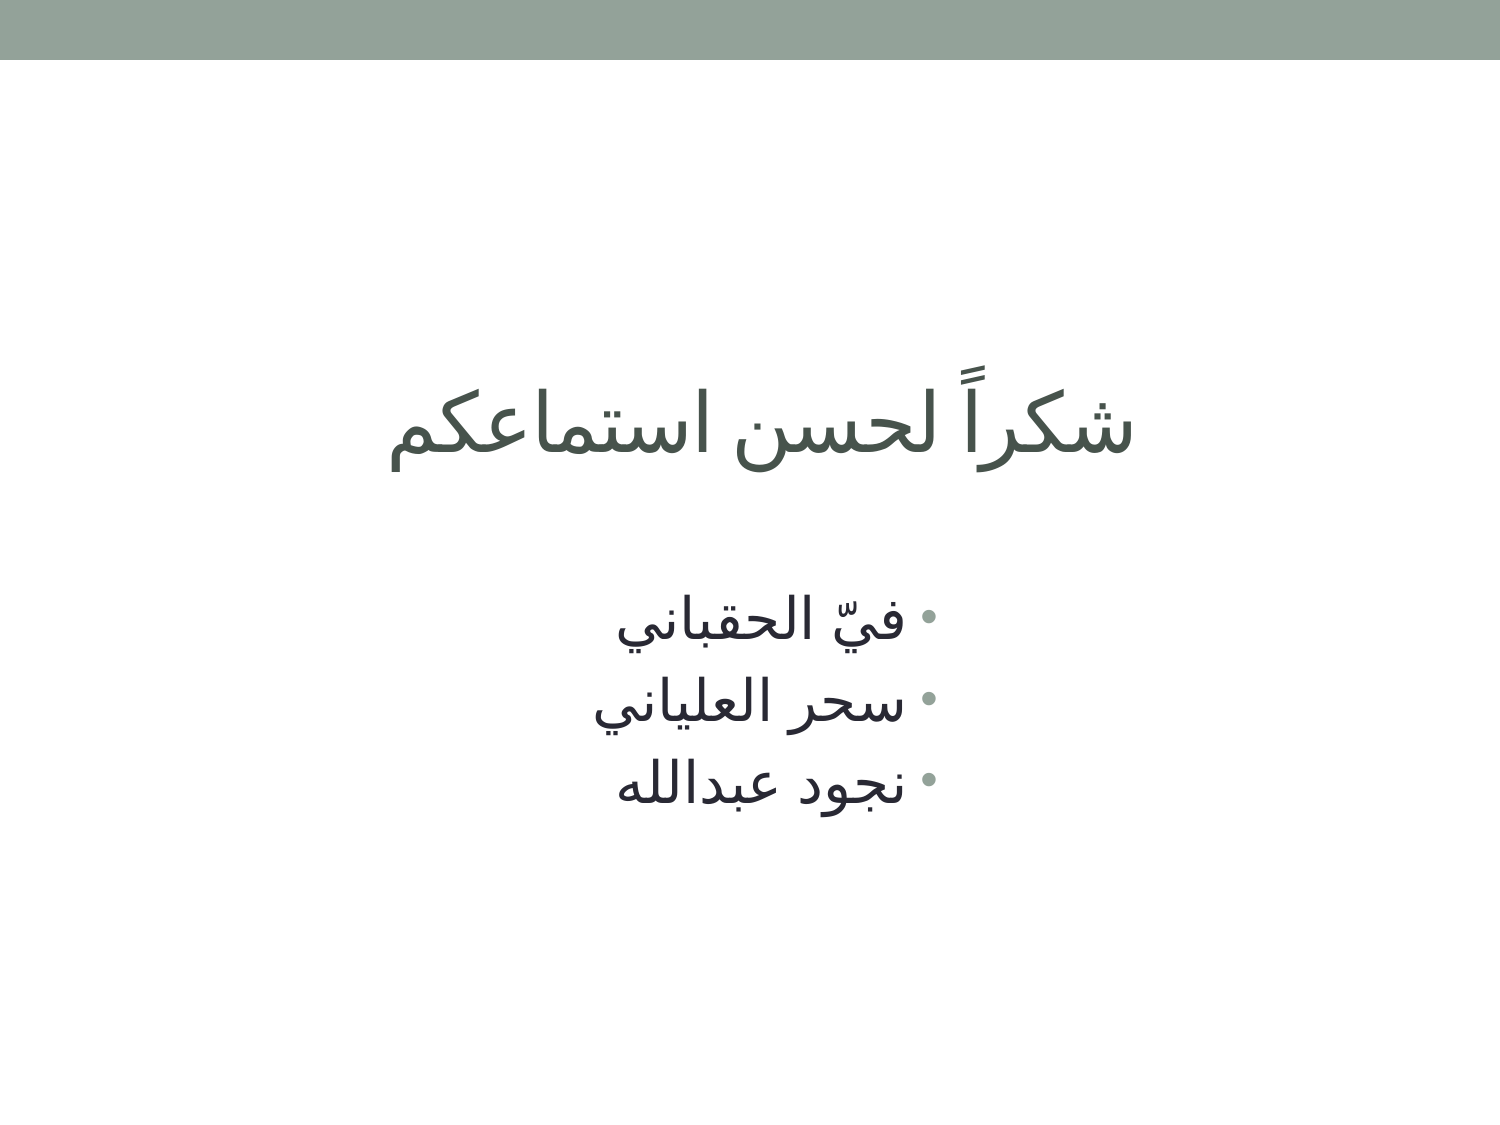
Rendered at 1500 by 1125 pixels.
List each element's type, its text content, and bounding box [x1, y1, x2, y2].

title شكراً لحسن استماعكم [76, 338, 1427, 501]
list فيّ الحقباني سحر العلياني نجود عبدالله [525, 574, 953, 850]
